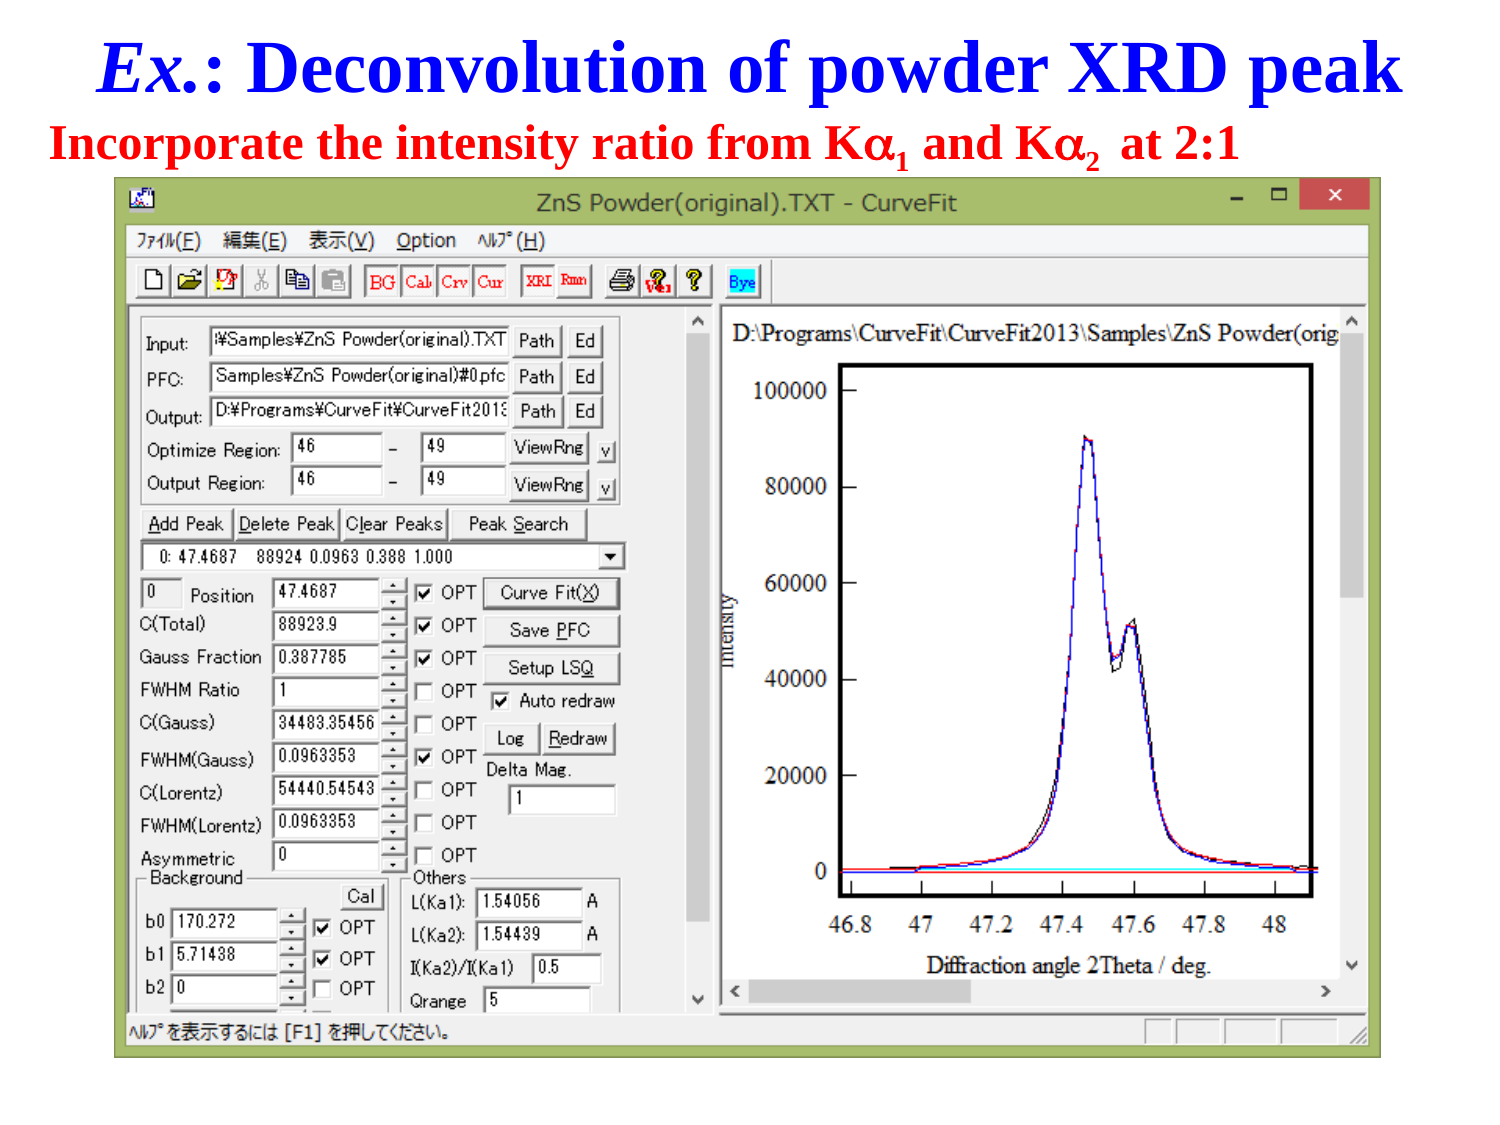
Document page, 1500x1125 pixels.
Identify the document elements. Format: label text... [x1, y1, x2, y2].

text_box Incorporate the intensity ratio from K1 and K2 at 2:1 [33, 101, 1256, 185]
picture [114, 177, 1381, 1058]
title Ex.: Deconvolution of powder XRD peak [0, 0, 1500, 125]
